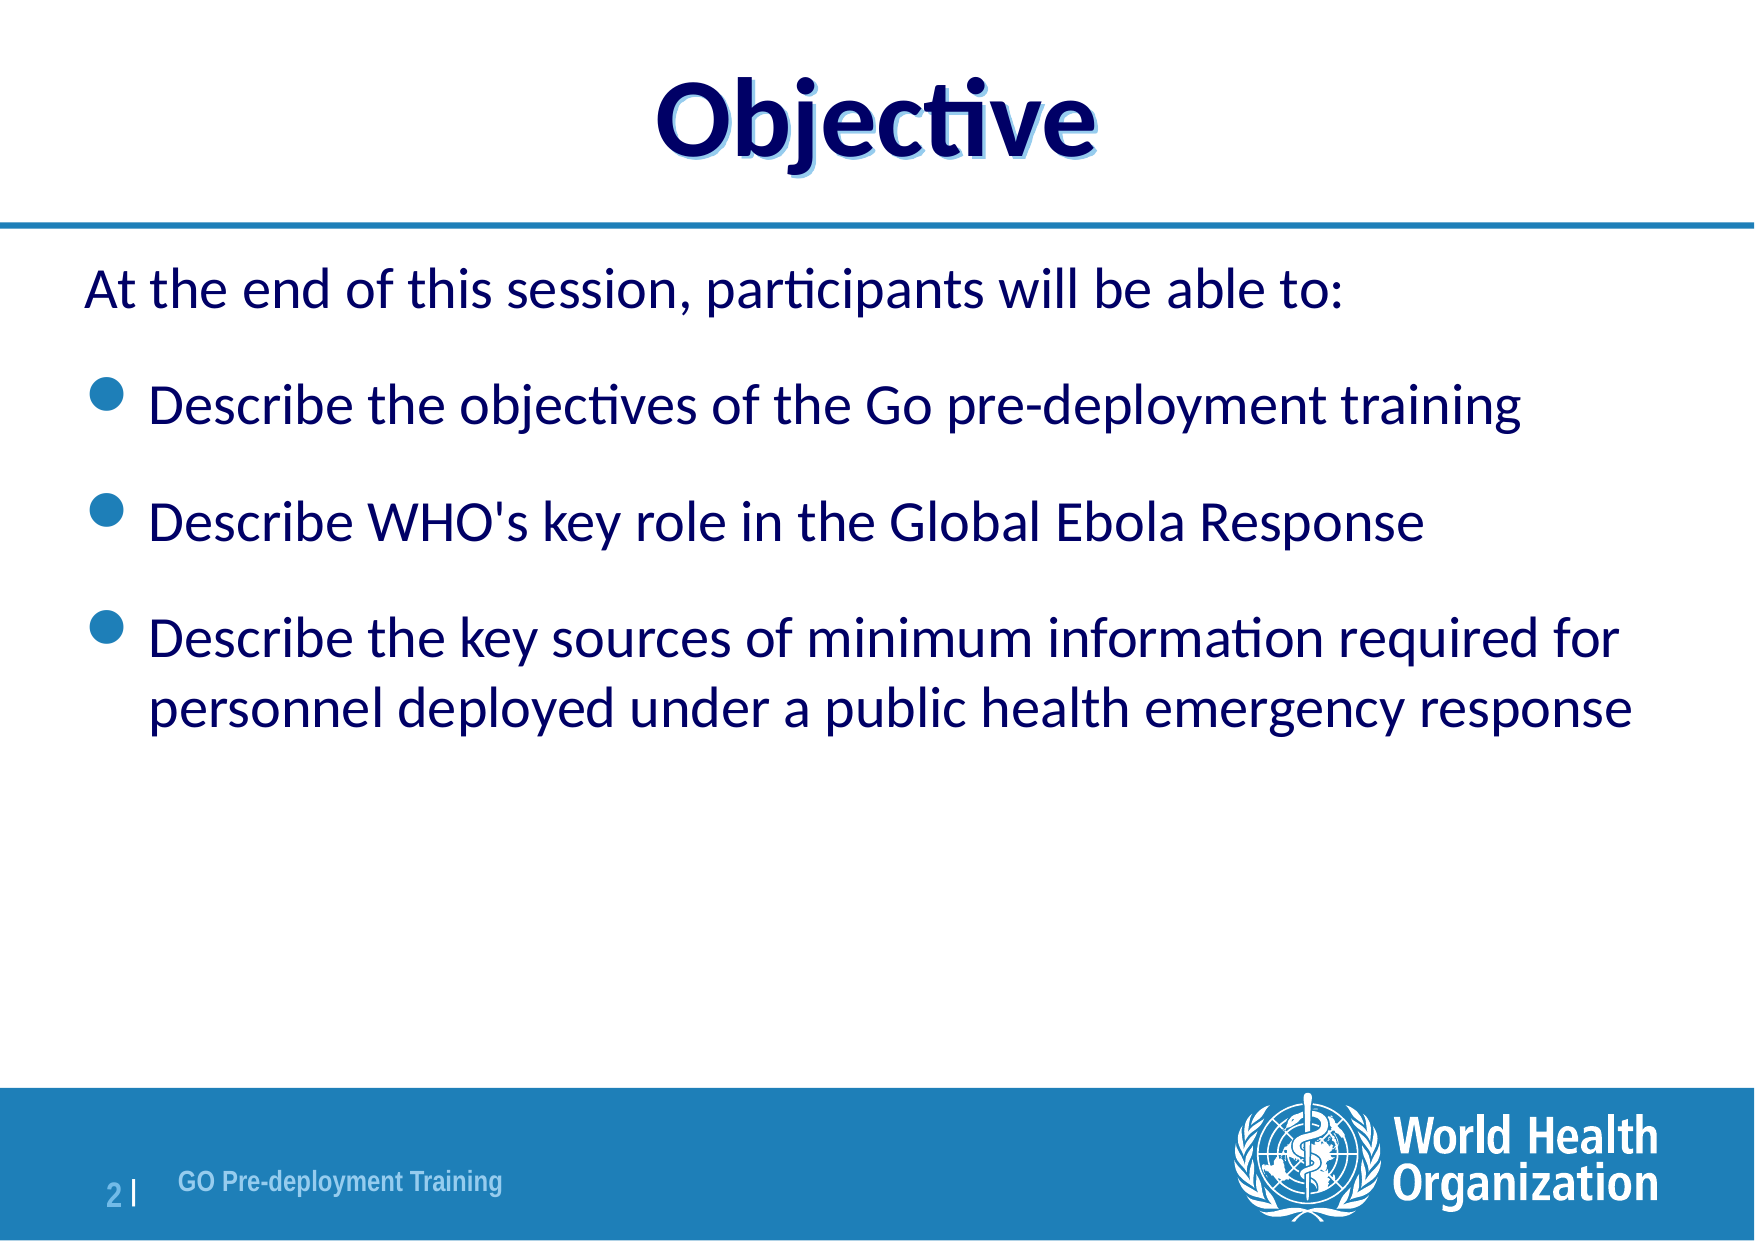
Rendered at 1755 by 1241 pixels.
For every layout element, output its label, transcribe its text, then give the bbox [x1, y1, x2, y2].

list At the end of this session, participants will be able to: Describe the objectives of the Go pre-deployment training Describe WHO's key role in the Global Ebola Response Describe the key sources of minimum information required for personnel deployed under a public health emergency response [84, 249, 1676, 1084]
title Objective [0, 0, 1755, 224]
